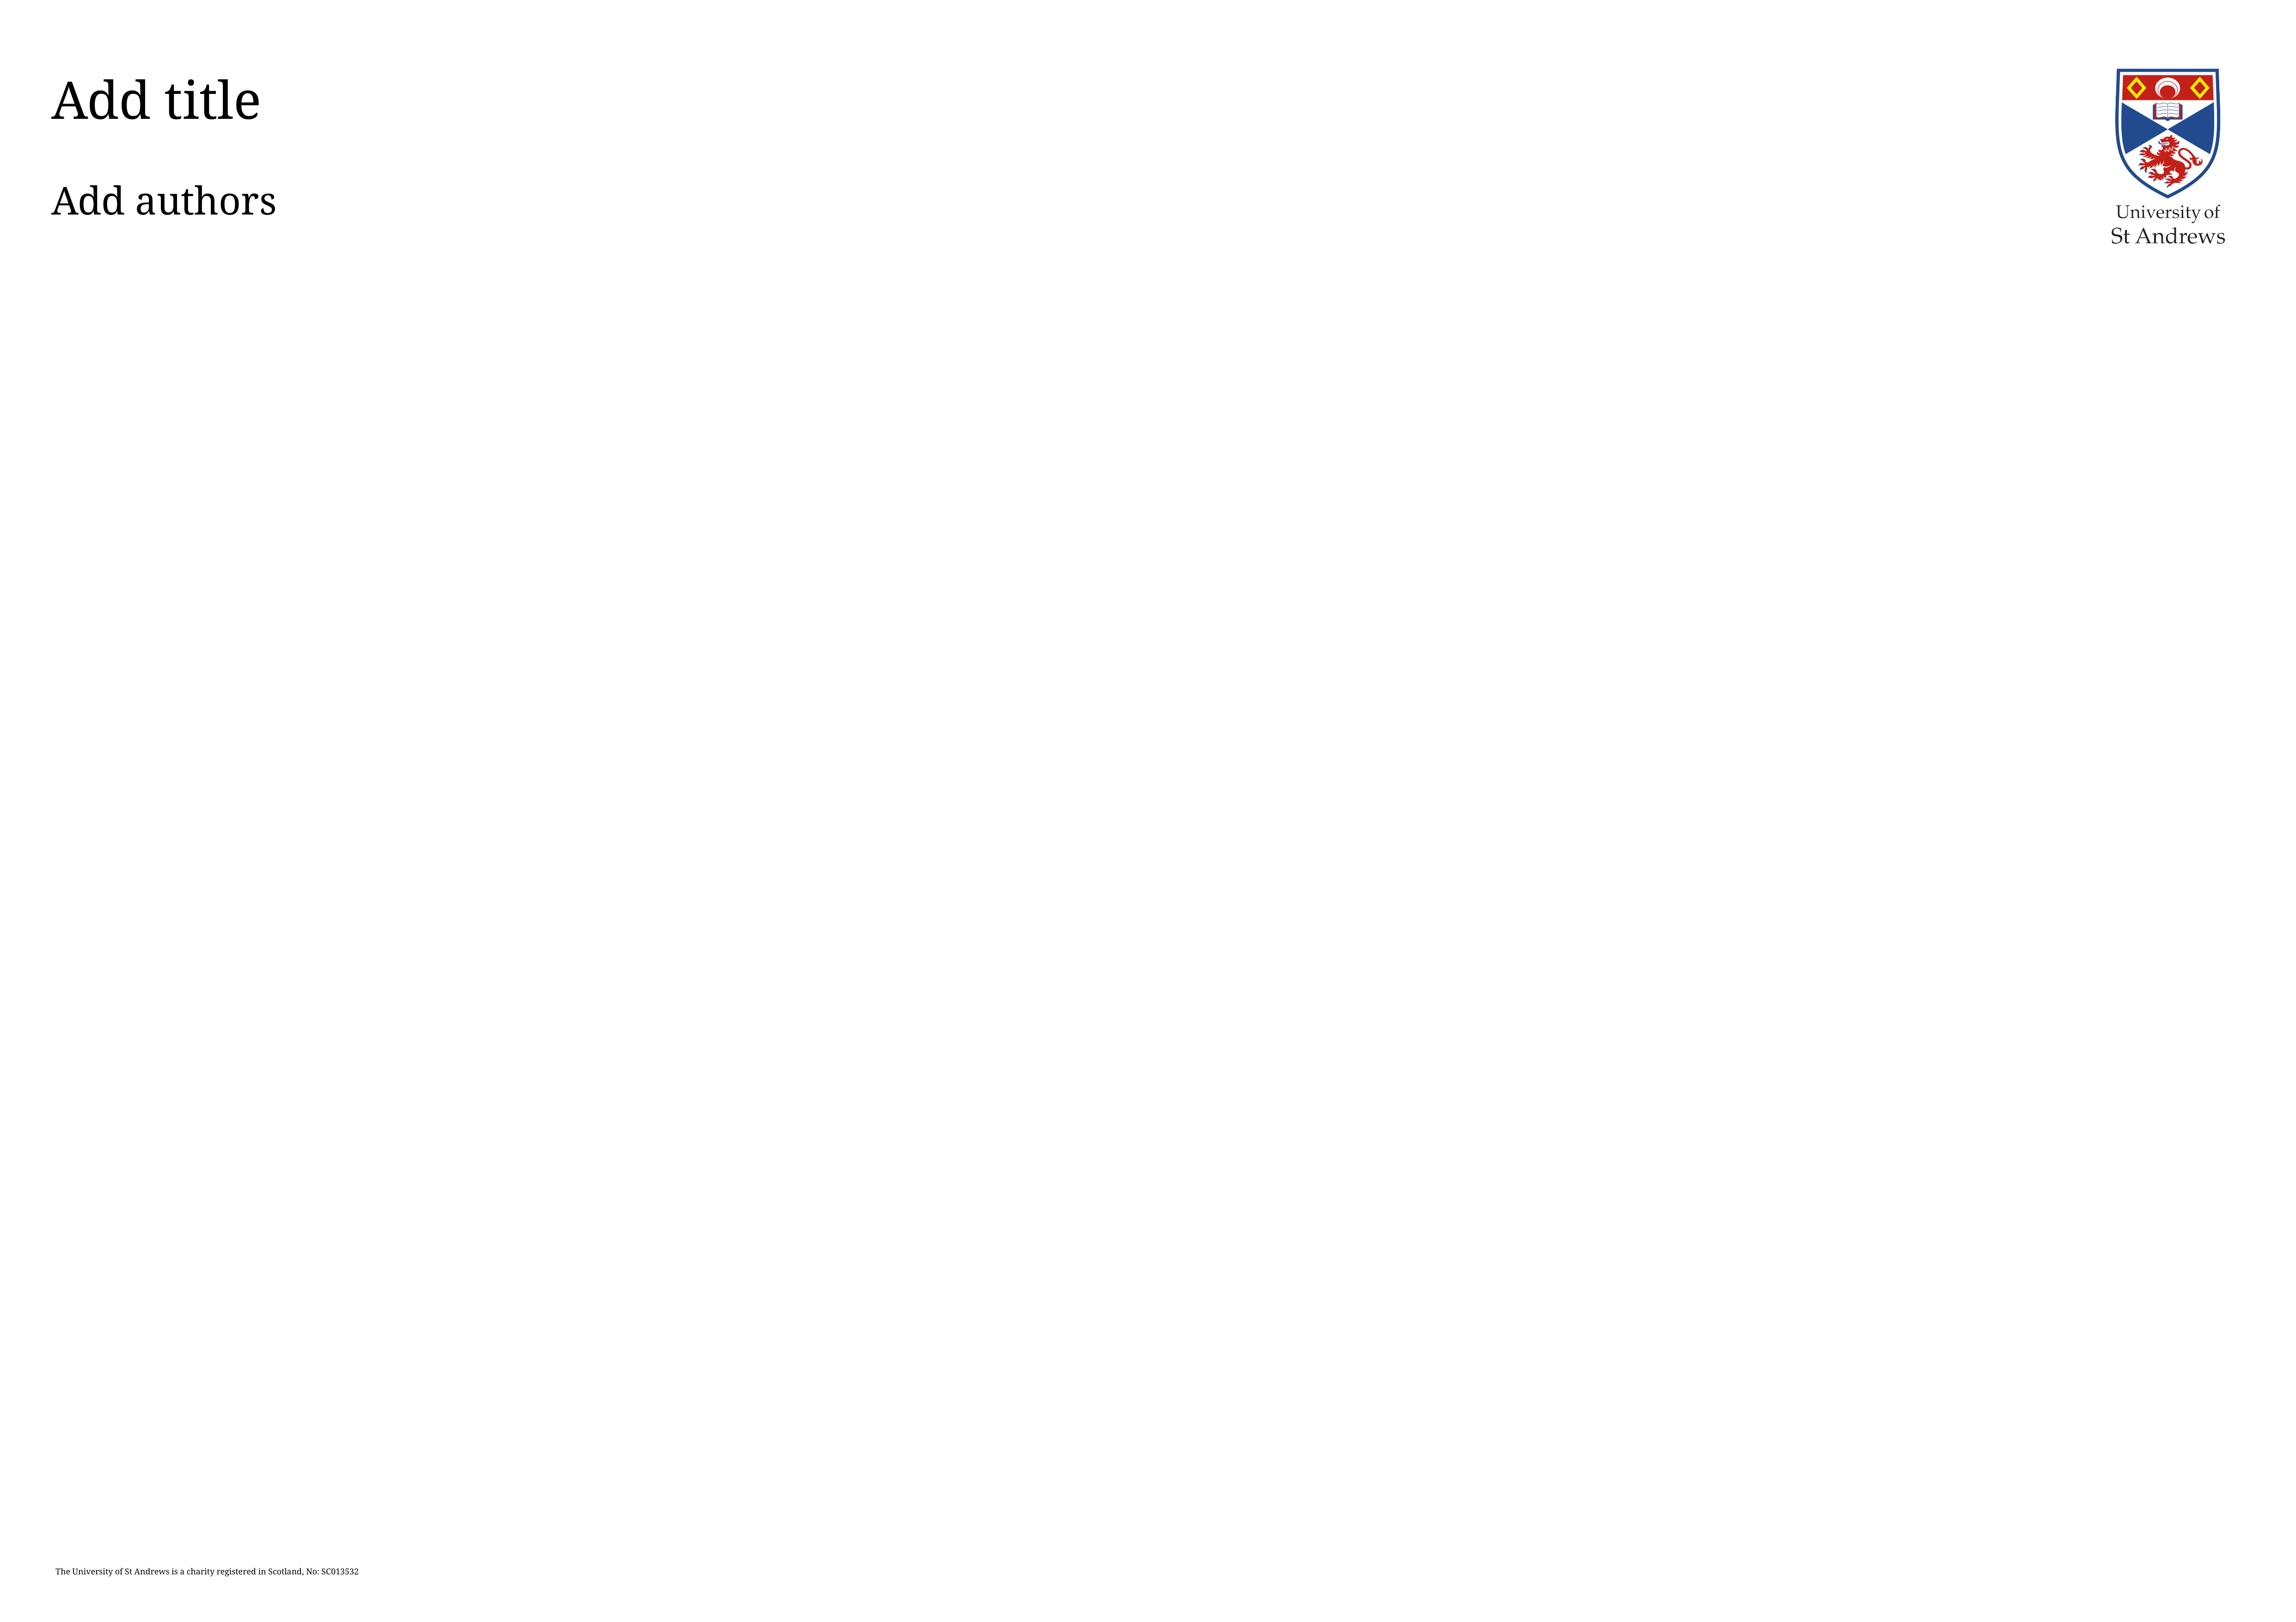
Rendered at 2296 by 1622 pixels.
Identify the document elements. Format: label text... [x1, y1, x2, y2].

picture [2044, 3, 2291, 309]
text_box Add authors [45, 172, 2042, 226]
text_box Add title [45, 63, 2042, 133]
text_box The University of St Andrews is a charity registered in Scotland, No: SC013532 [49, 1563, 466, 1580]
